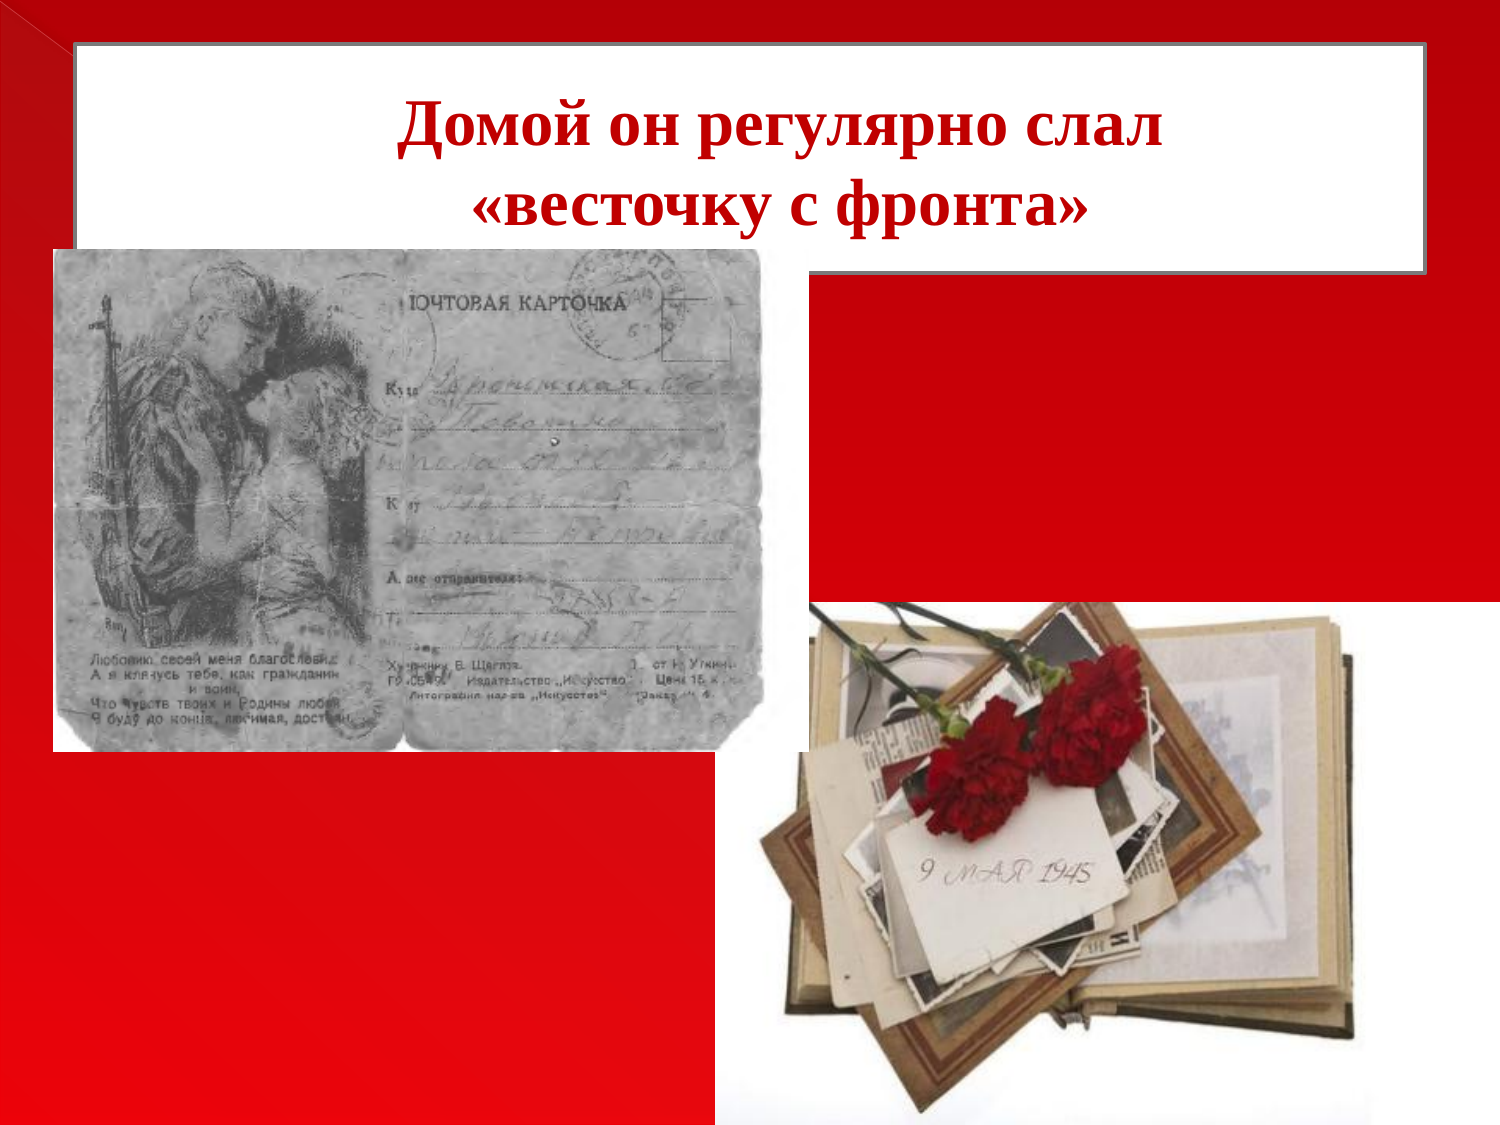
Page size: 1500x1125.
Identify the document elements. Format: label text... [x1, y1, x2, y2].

title Домой он регулярно слал «весточку с фронта» [73, 42, 1427, 275]
picture [52, 249, 1500, 1125]
